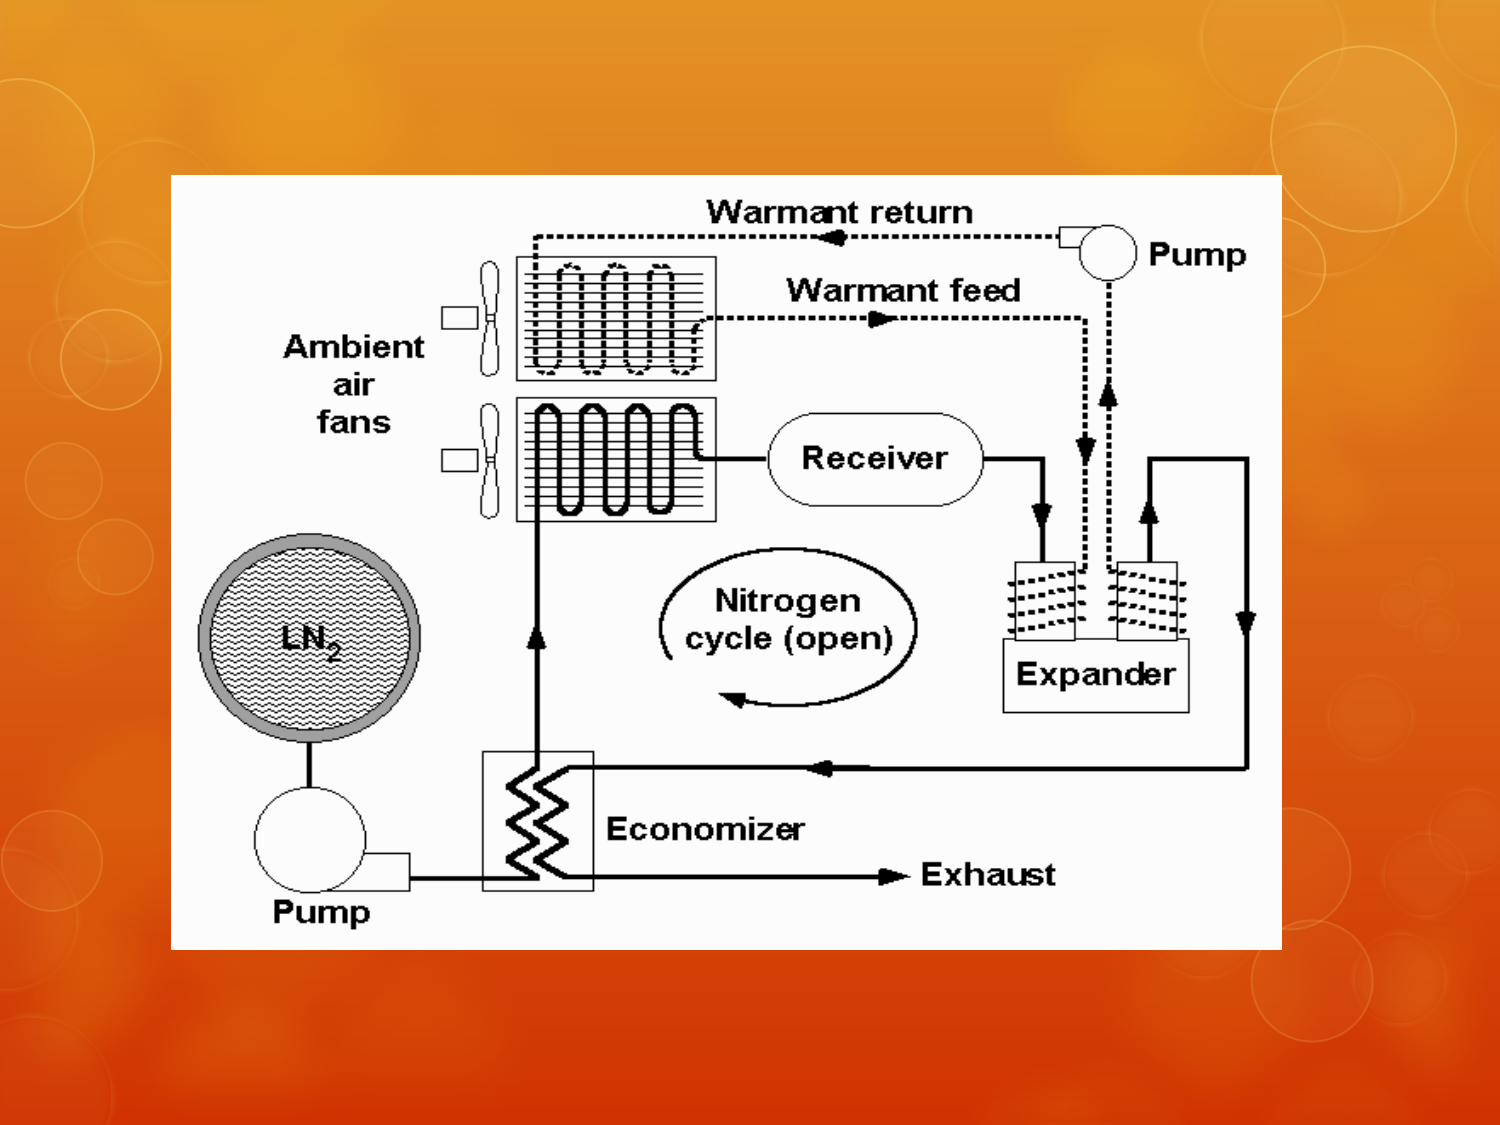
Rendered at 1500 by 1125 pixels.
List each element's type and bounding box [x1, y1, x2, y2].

picture [170, 175, 1282, 950]
